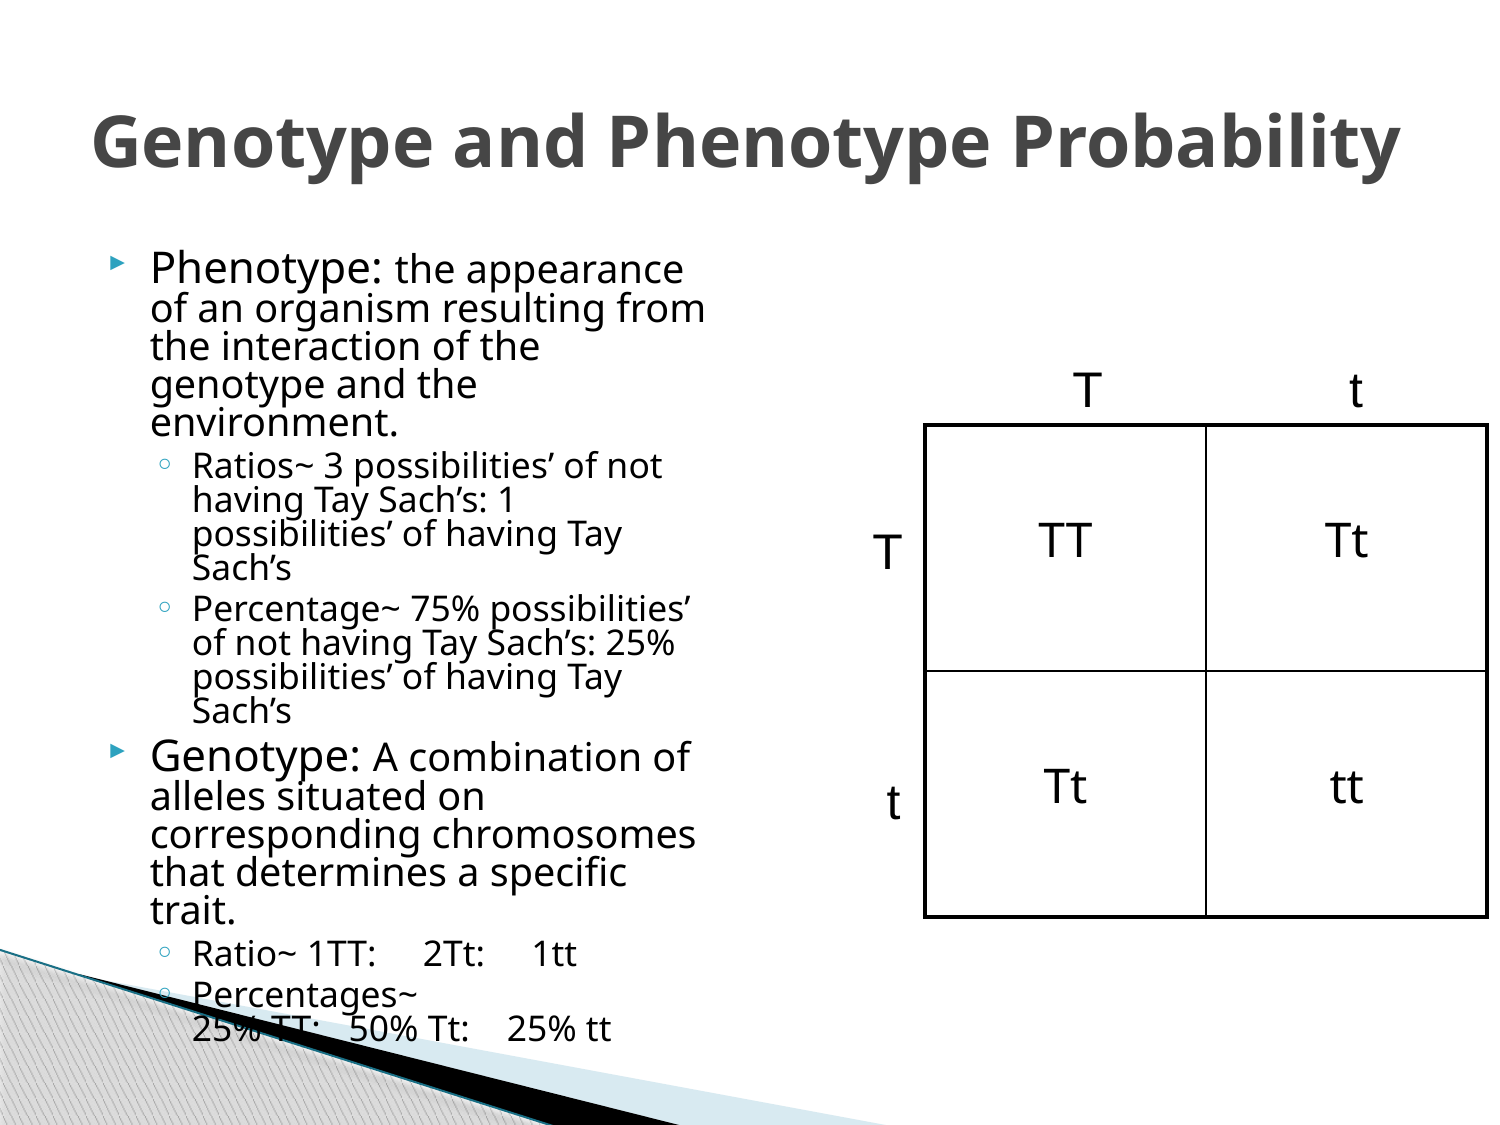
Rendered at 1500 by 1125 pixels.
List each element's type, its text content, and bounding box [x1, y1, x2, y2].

text_box T [837, 512, 938, 588]
text_box t [849, 762, 938, 838]
text_box T [999, 349, 1175, 425]
text_box t [1249, 349, 1463, 425]
table_header Tt [1207, 427, 1485, 670]
title Genotype and Phenotype Probability [75, 45, 1425, 233]
table_header TT [927, 427, 1205, 670]
list Phenotype: the appearance of an organism resulting from the interaction of the genotype and the environment. Ratios~ 3 possibilities’ of not having Tay Sach’s: 1 possibilities’ of having Tay Sach’s Percentage~ 75% possibilities’ of not having Tay Sach’s: 25% possibilities’ of having Tay Sach’s Genotype: A combination of alleles situated on corresponding chromosomes that determines a specific trait. Ratio~ 1TT: 2Tt: 1tt Percentages~ 25% TT: 50% Tt: 25% tt [74, 242, 738, 986]
table_cell Tt [927, 672, 1205, 915]
table_cell tt [1207, 672, 1485, 915]
